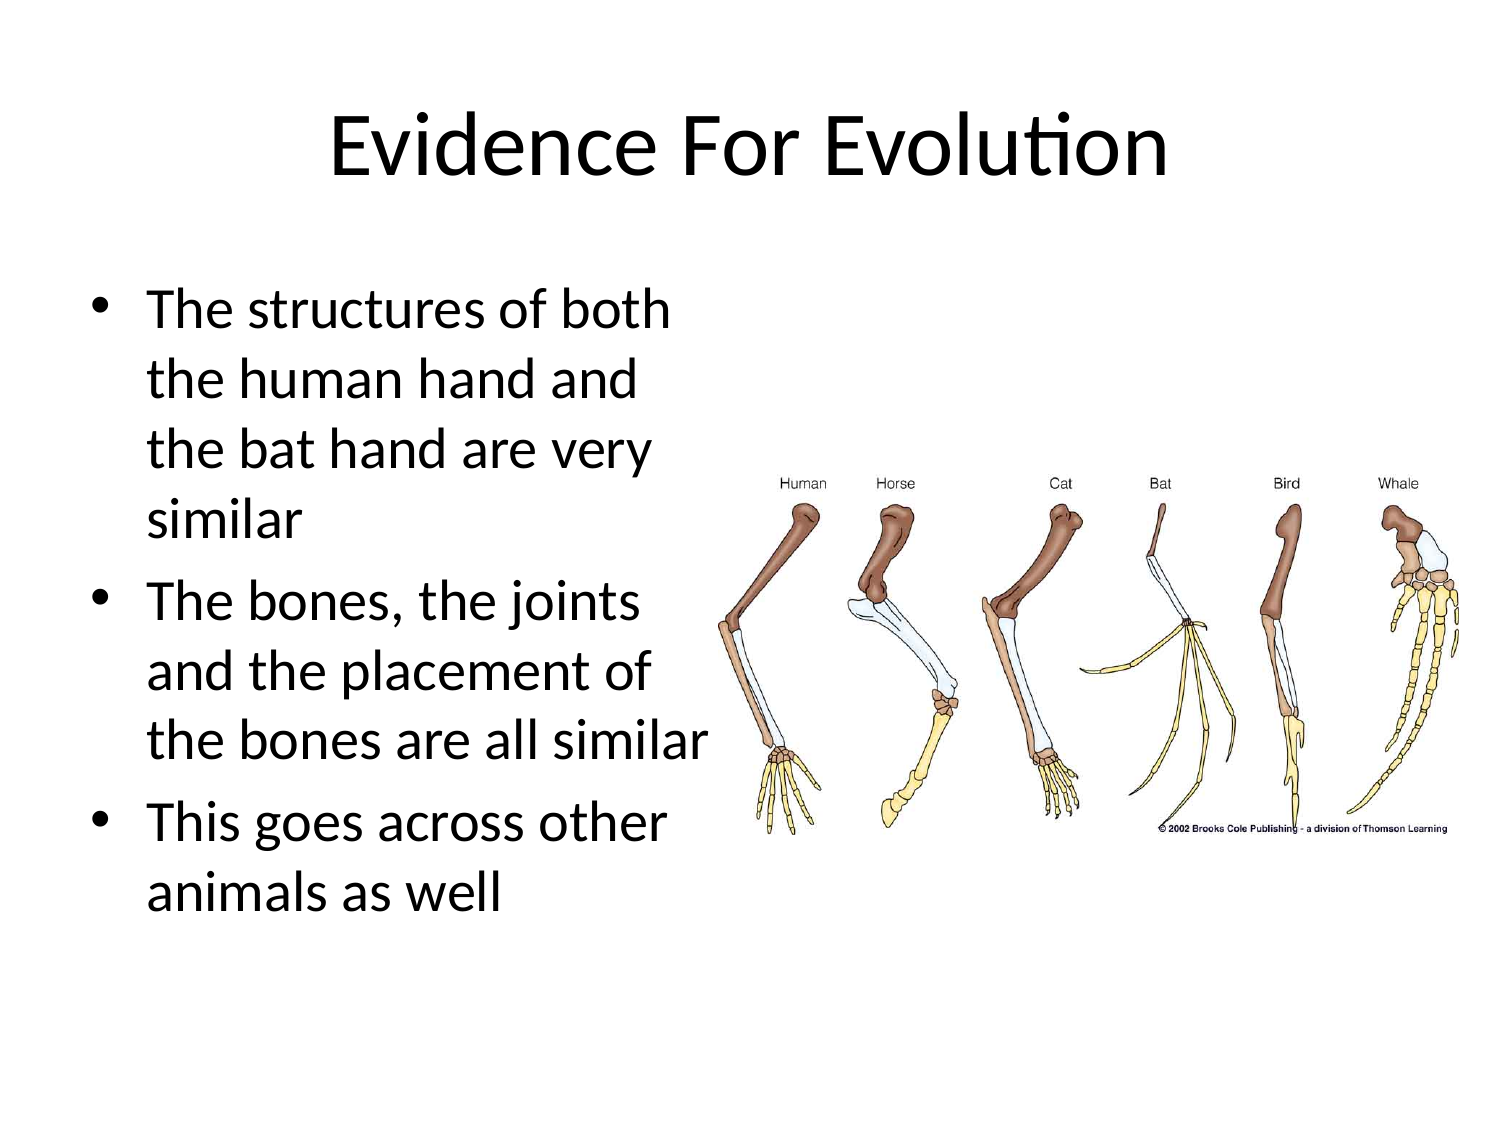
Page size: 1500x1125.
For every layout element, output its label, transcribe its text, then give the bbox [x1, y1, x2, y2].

title Evidence For Evolution [75, 45, 1425, 233]
picture [718, 474, 1459, 835]
list The structures of both the human hand and the bat hand are very similar The bones, the joints and the placement of the bones are all similar This goes across other animals as well [75, 262, 738, 1005]
